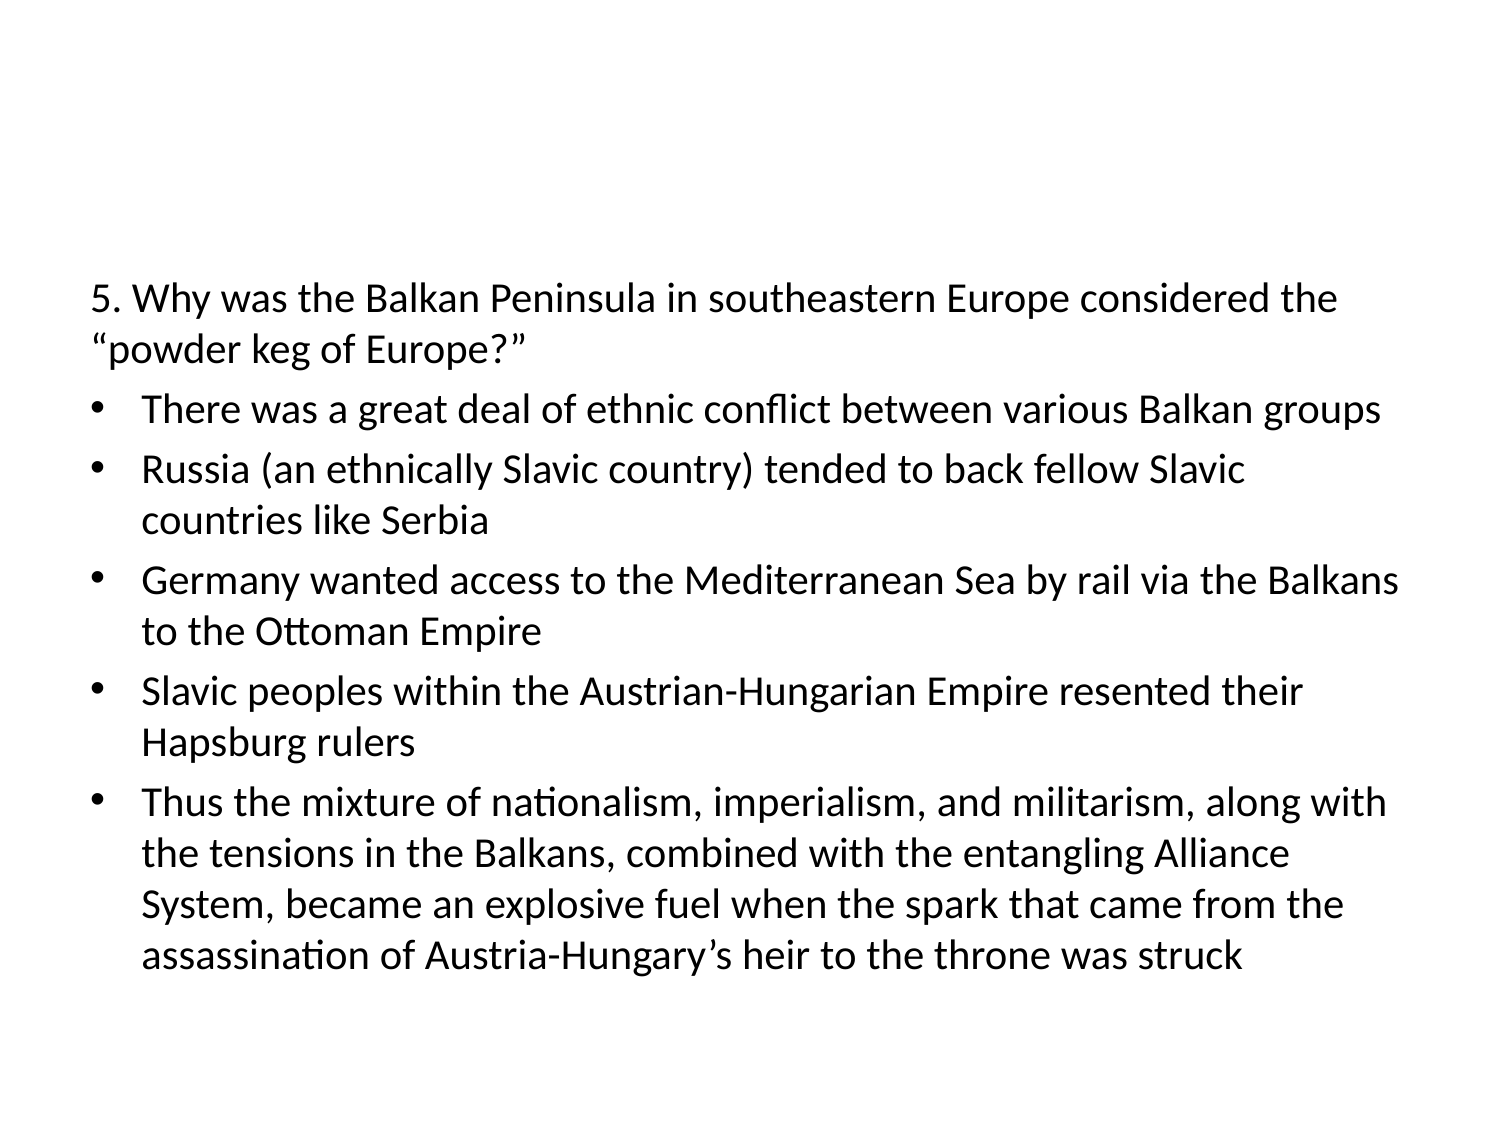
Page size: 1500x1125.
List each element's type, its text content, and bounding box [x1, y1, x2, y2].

list 5. Why was the Balkan Peninsula in southeastern Europe considered the “powder keg of Europe?” There was a great deal of ethnic conflict between various Balkan groups Russia (an ethnically Slavic country) tended to back fellow Slavic countries like Serbia Germany wanted access to the Mediterranean Sea by rail via the Balkans to the Ottoman Empire Slavic peoples within the Austrian-Hungarian Empire resented their Hapsburg rulers Thus the mixture of nationalism, imperialism, and militarism, along with the tensions in the Balkans, combined with the entangling Alliance System, became an explosive fuel when the spark that came from the assassination of Austria-Hungary’s heir to the throne was struck [75, 262, 1425, 1005]
